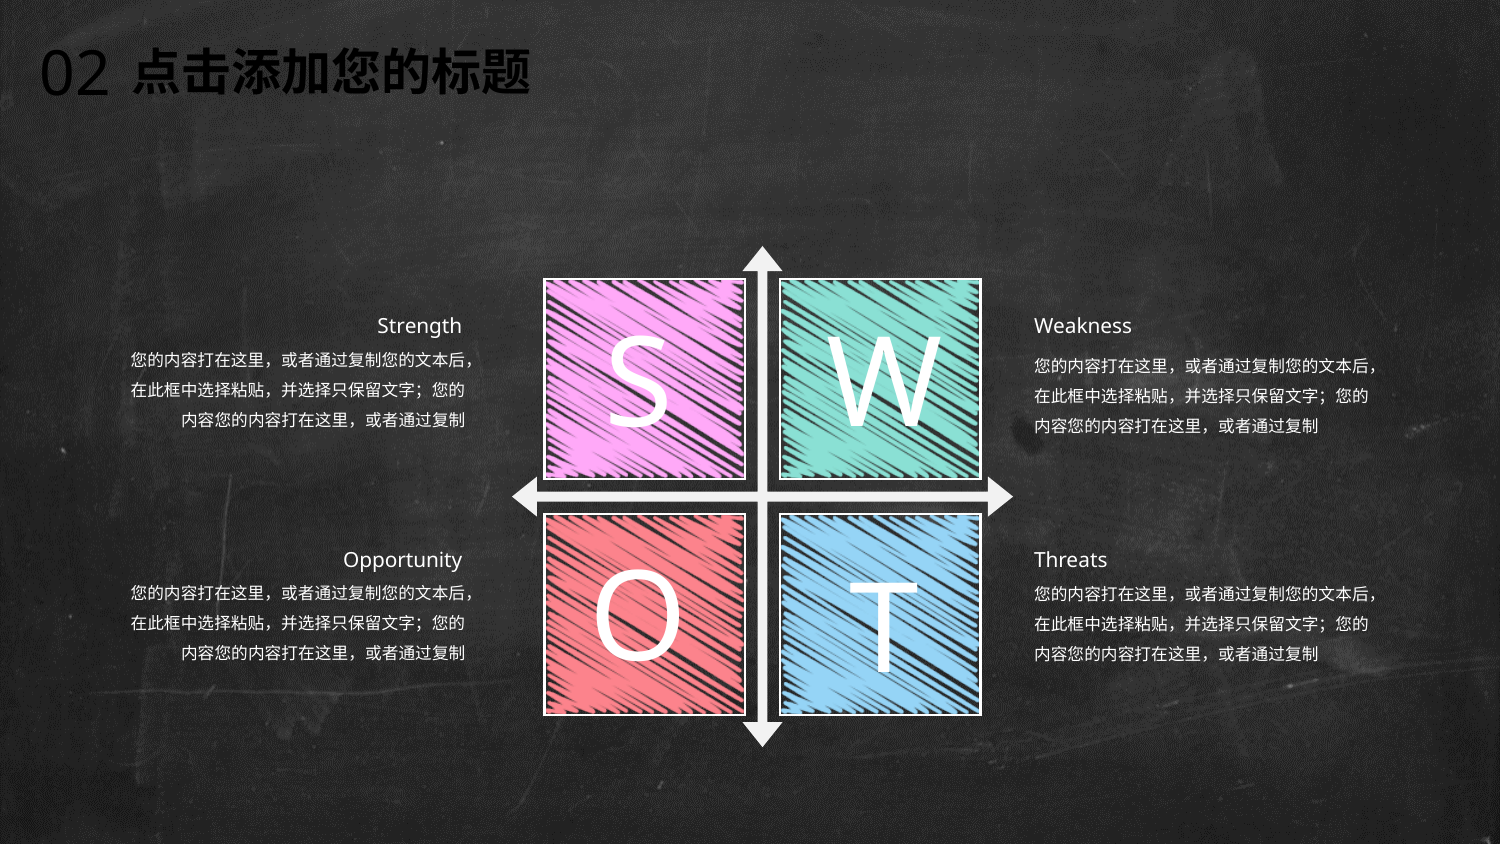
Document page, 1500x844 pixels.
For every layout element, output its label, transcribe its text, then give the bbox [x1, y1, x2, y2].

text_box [1019, 292, 1395, 445]
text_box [544, 514, 745, 715]
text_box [1019, 527, 1395, 670]
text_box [105, 527, 481, 672]
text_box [780, 278, 981, 480]
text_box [780, 514, 981, 715]
text_box 02 [23, 25, 128, 116]
text_box 点击添加您的标题 [128, 33, 597, 108]
text_box [511, 246, 1014, 748]
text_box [105, 292, 481, 439]
picture [0, 0, 1500, 844]
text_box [544, 278, 745, 480]
